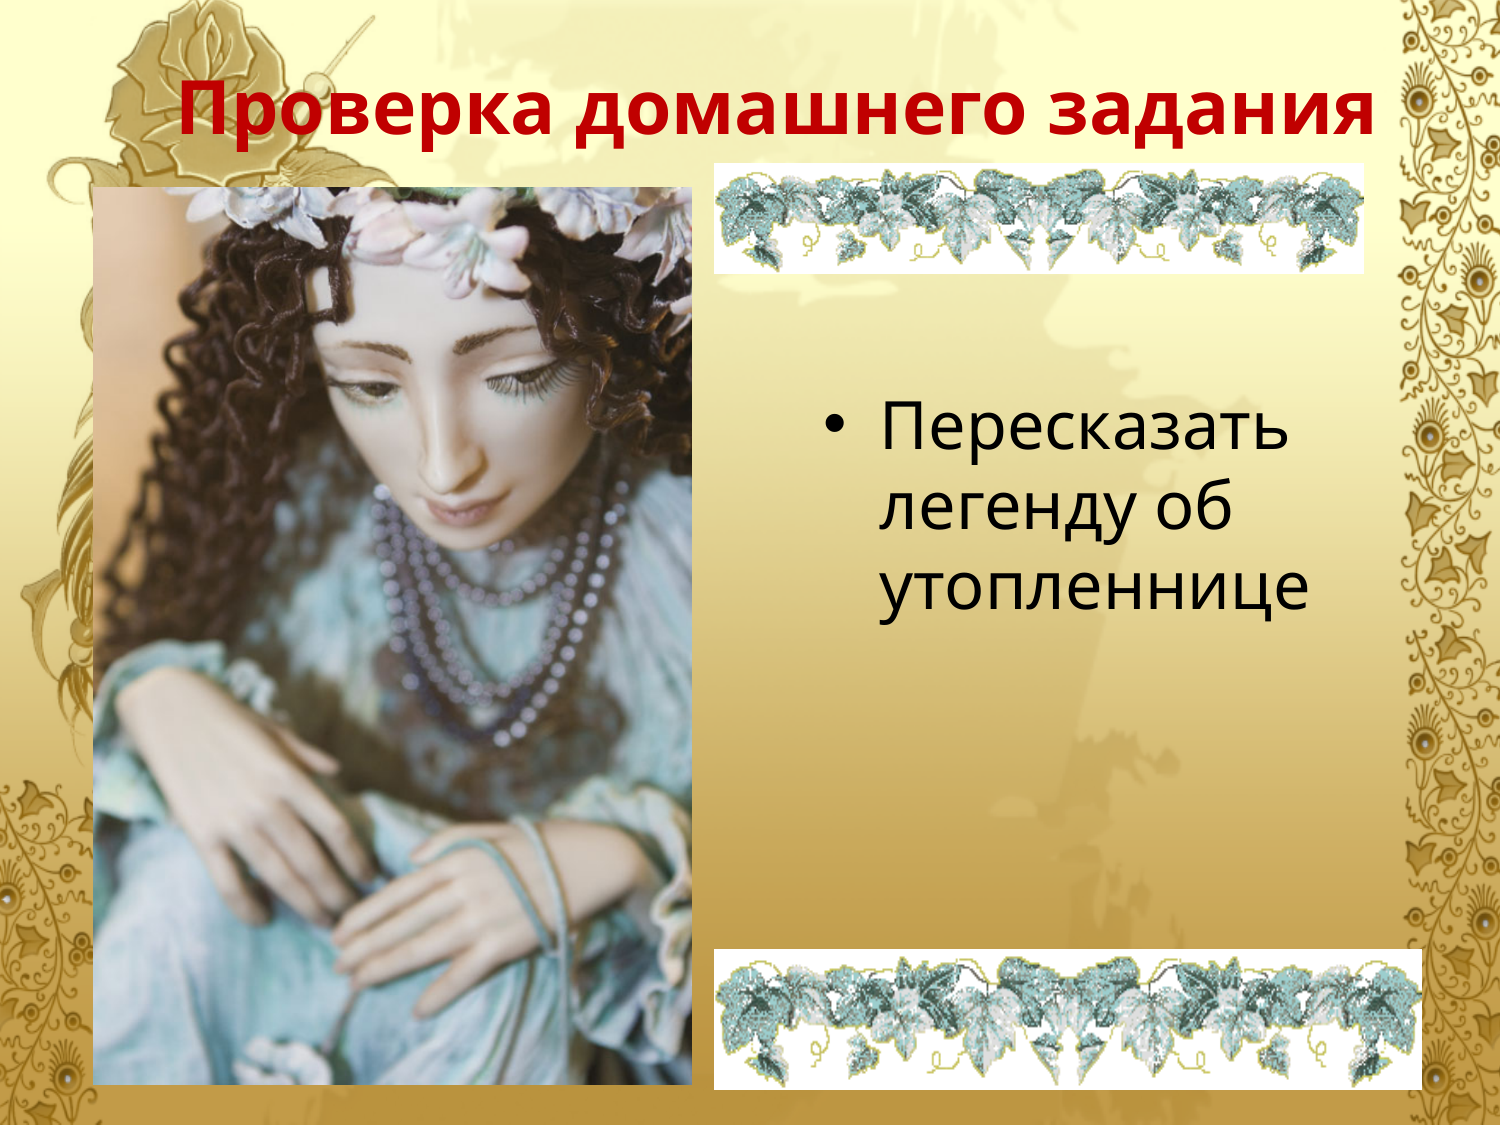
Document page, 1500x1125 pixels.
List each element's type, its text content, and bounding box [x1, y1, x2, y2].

title Проверка домашнего задания [128, 45, 1425, 164]
list Пересказать легенду об утопленнице [808, 374, 1426, 887]
picture [0, 0, 1500, 1125]
